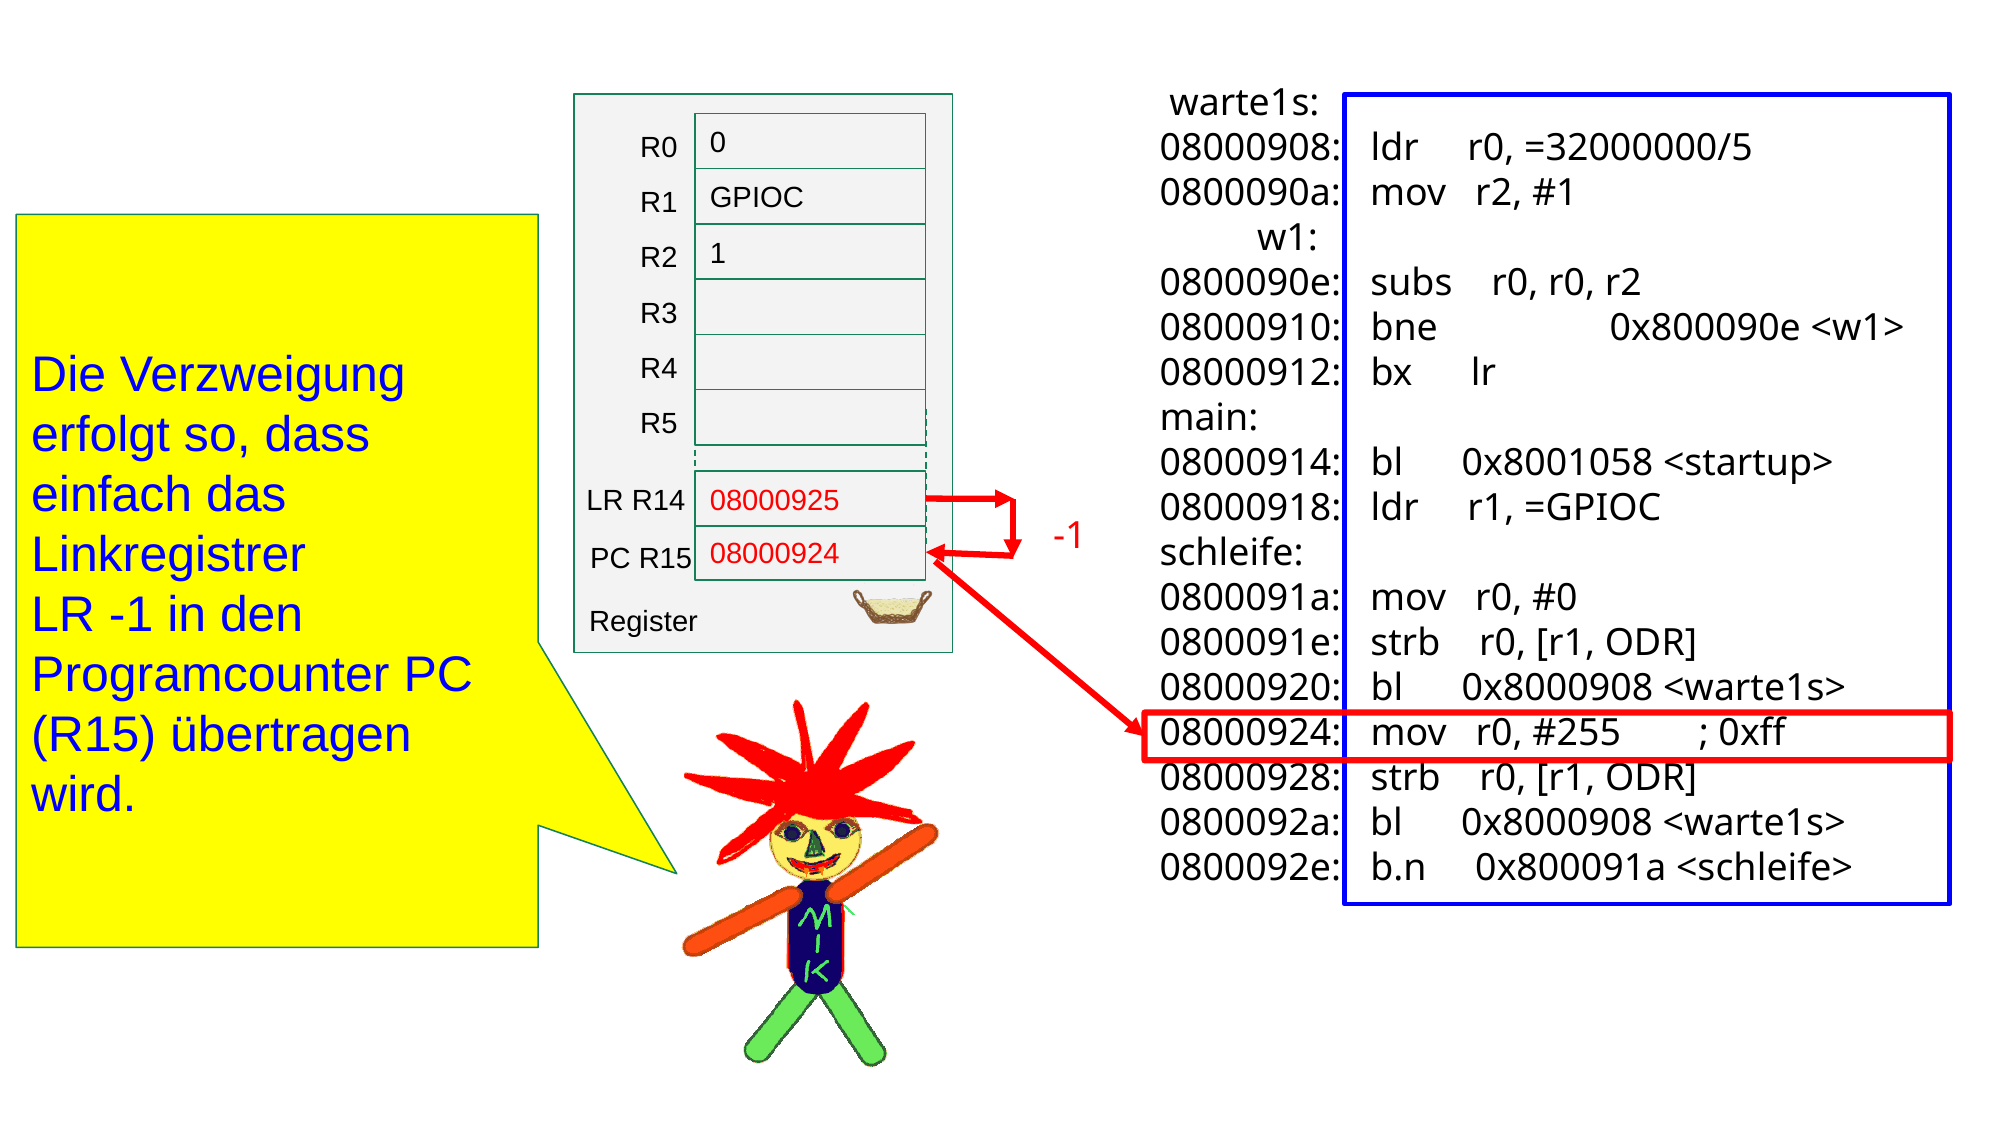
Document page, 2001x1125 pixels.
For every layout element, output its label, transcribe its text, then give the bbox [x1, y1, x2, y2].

text_box Die Verzweigung erfolgt so, dass einfach das Linkregistrer LR -1 in den Programcounter PC (R15) übertragen wird. [16, 214, 650, 948]
text_box warte1s: 08000908: ldr r0, =32000000/5 0800090a: mov r2, #1 w1: 0800090e: subs r0, r0, r2 08000910: bne 0x800090e <w1> 08000912: bx lr main: 08000914: bl 0x8001058 <startup> 08000918: ldr r1, =GPIOC schleife: 0800091a: mov r0, #0 0800091e: strb r0, [r1, ODR] 08000920: bl 0x8000908 <warte1s> 08000924: mov r0, #255 ; 0xff 08000928: strb r0, [r1, ODR] 0800092a: bl 0x8000908 <warte1s> 0800092e: b.n 0x800091a <schleife> [1144, 761, 1344, 904]
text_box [925, 551, 1014, 556]
text_box [1344, 94, 1950, 712]
text_box -1 [1038, 495, 1127, 555]
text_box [934, 560, 1145, 737]
text_box [1144, 712, 1950, 761]
picture [655, 690, 955, 1076]
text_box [573, 93, 953, 653]
text_box [1344, 761, 1950, 904]
text_box warte1s: 08000908: ldr r0, =32000000/5 0800090a: mov r2, #1 w1: 0800090e: subs r0, r0, r2 08000910: bne 0x800090e <w1> 08000912: bx lr main: 08000914: bl 0x8001058 <startup> 08000918: ldr r1, =GPIOC schleife: 0800091a: mov r0, #0 0800091e: strb r0, [r1, ODR] 08000920: bl 0x8000908 <warte1s> 08000924: mov r0, #255 ; 0xff 08000928: strb r0, [r1, ODR] 0800092a: bl 0x8000908 <warte1s> 0800092e: b.n 0x800091a <schleife> [1144, 70, 1950, 712]
